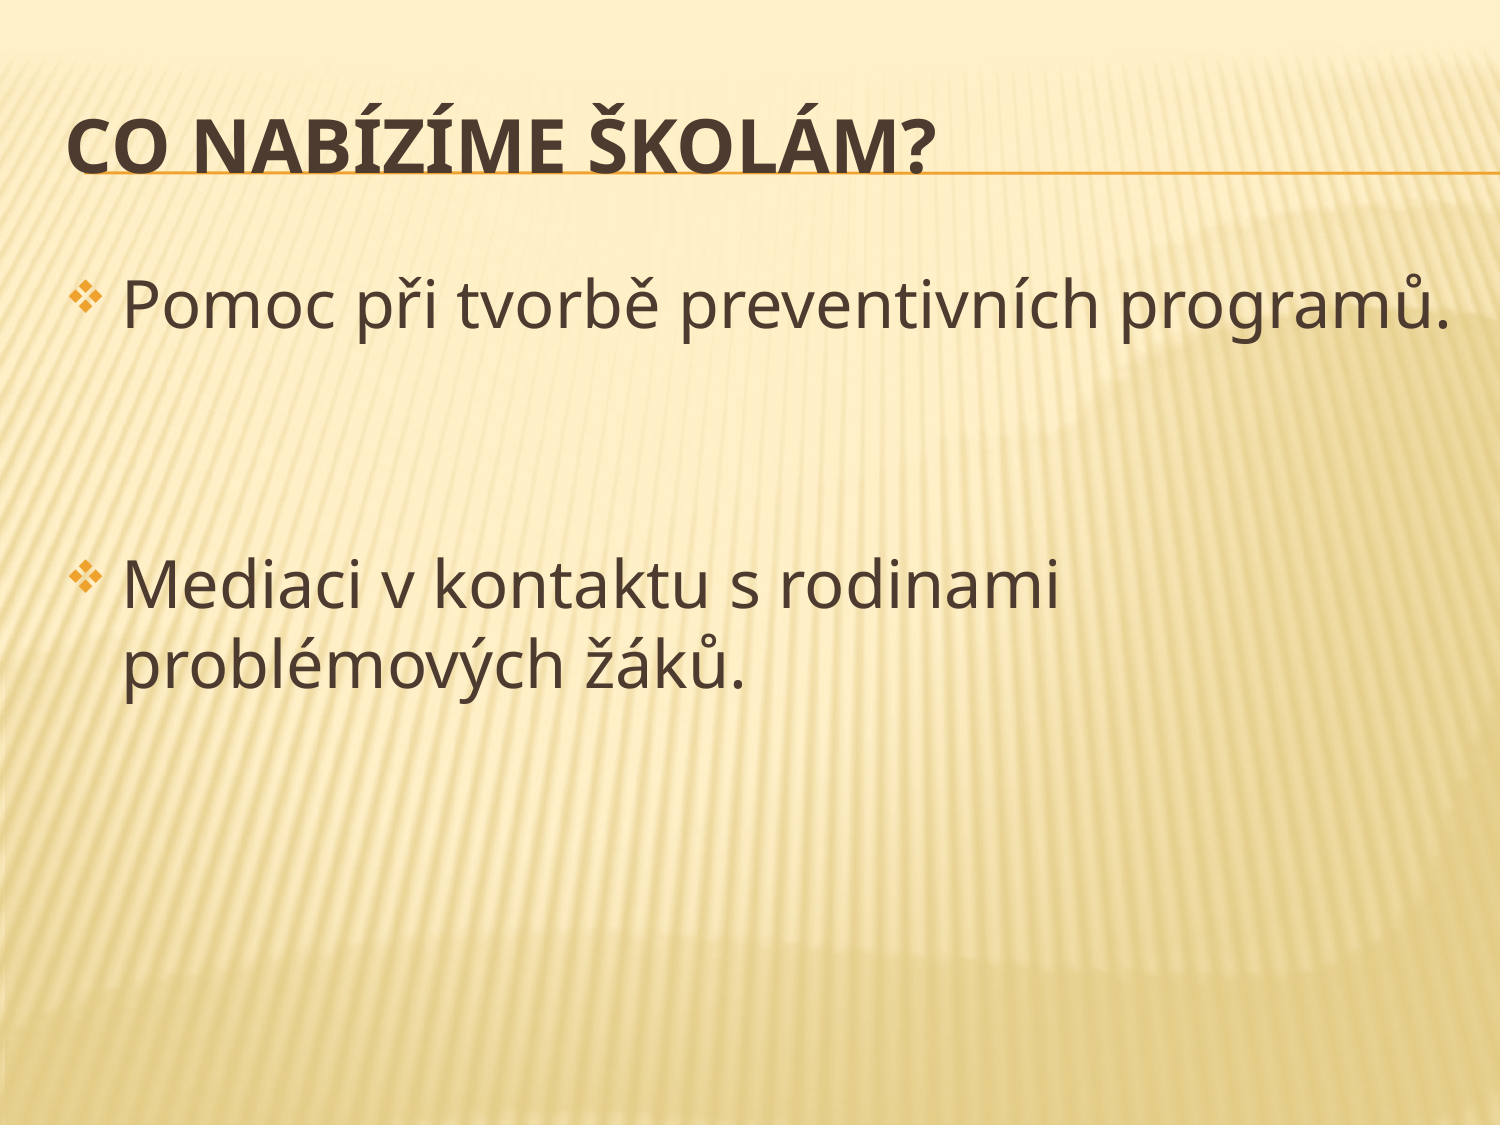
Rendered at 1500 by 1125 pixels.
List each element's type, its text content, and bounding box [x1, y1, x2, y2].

list Pomoc při tvorbě preventivních programů. Mediaci v kontaktu s rodinami problémových žáků. [50, 254, 1475, 998]
title Co nabízíme školám? [50, 75, 1475, 213]
